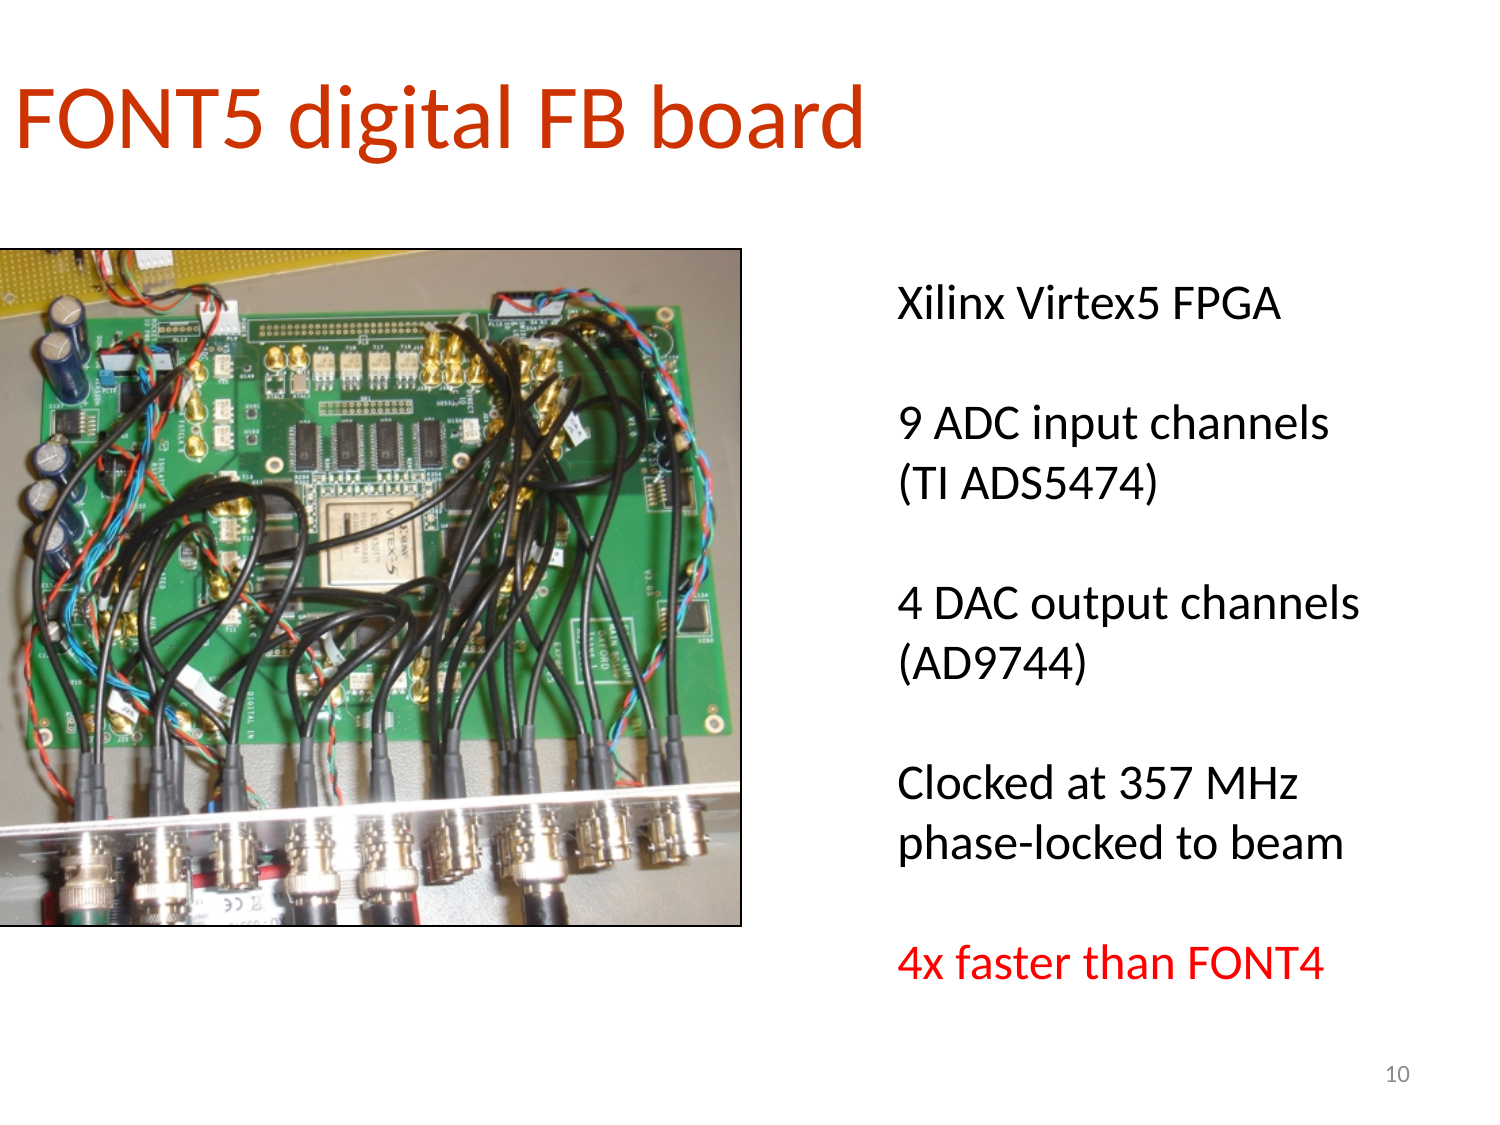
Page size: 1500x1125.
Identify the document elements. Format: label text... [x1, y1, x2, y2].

slide_number 10 [1074, 1042, 1425, 1103]
text_box Xilinx Virtex5 FPGA 9 ADC input channels (TI ADS5474) 4 DAC output channels (AD9744) Clocked at 357 MHz phase-locked to beam 4x faster than FONT4 [882, 262, 1387, 1058]
text_box FONT5 digital FB board [0, 50, 1500, 175]
picture [0, 249, 741, 926]
